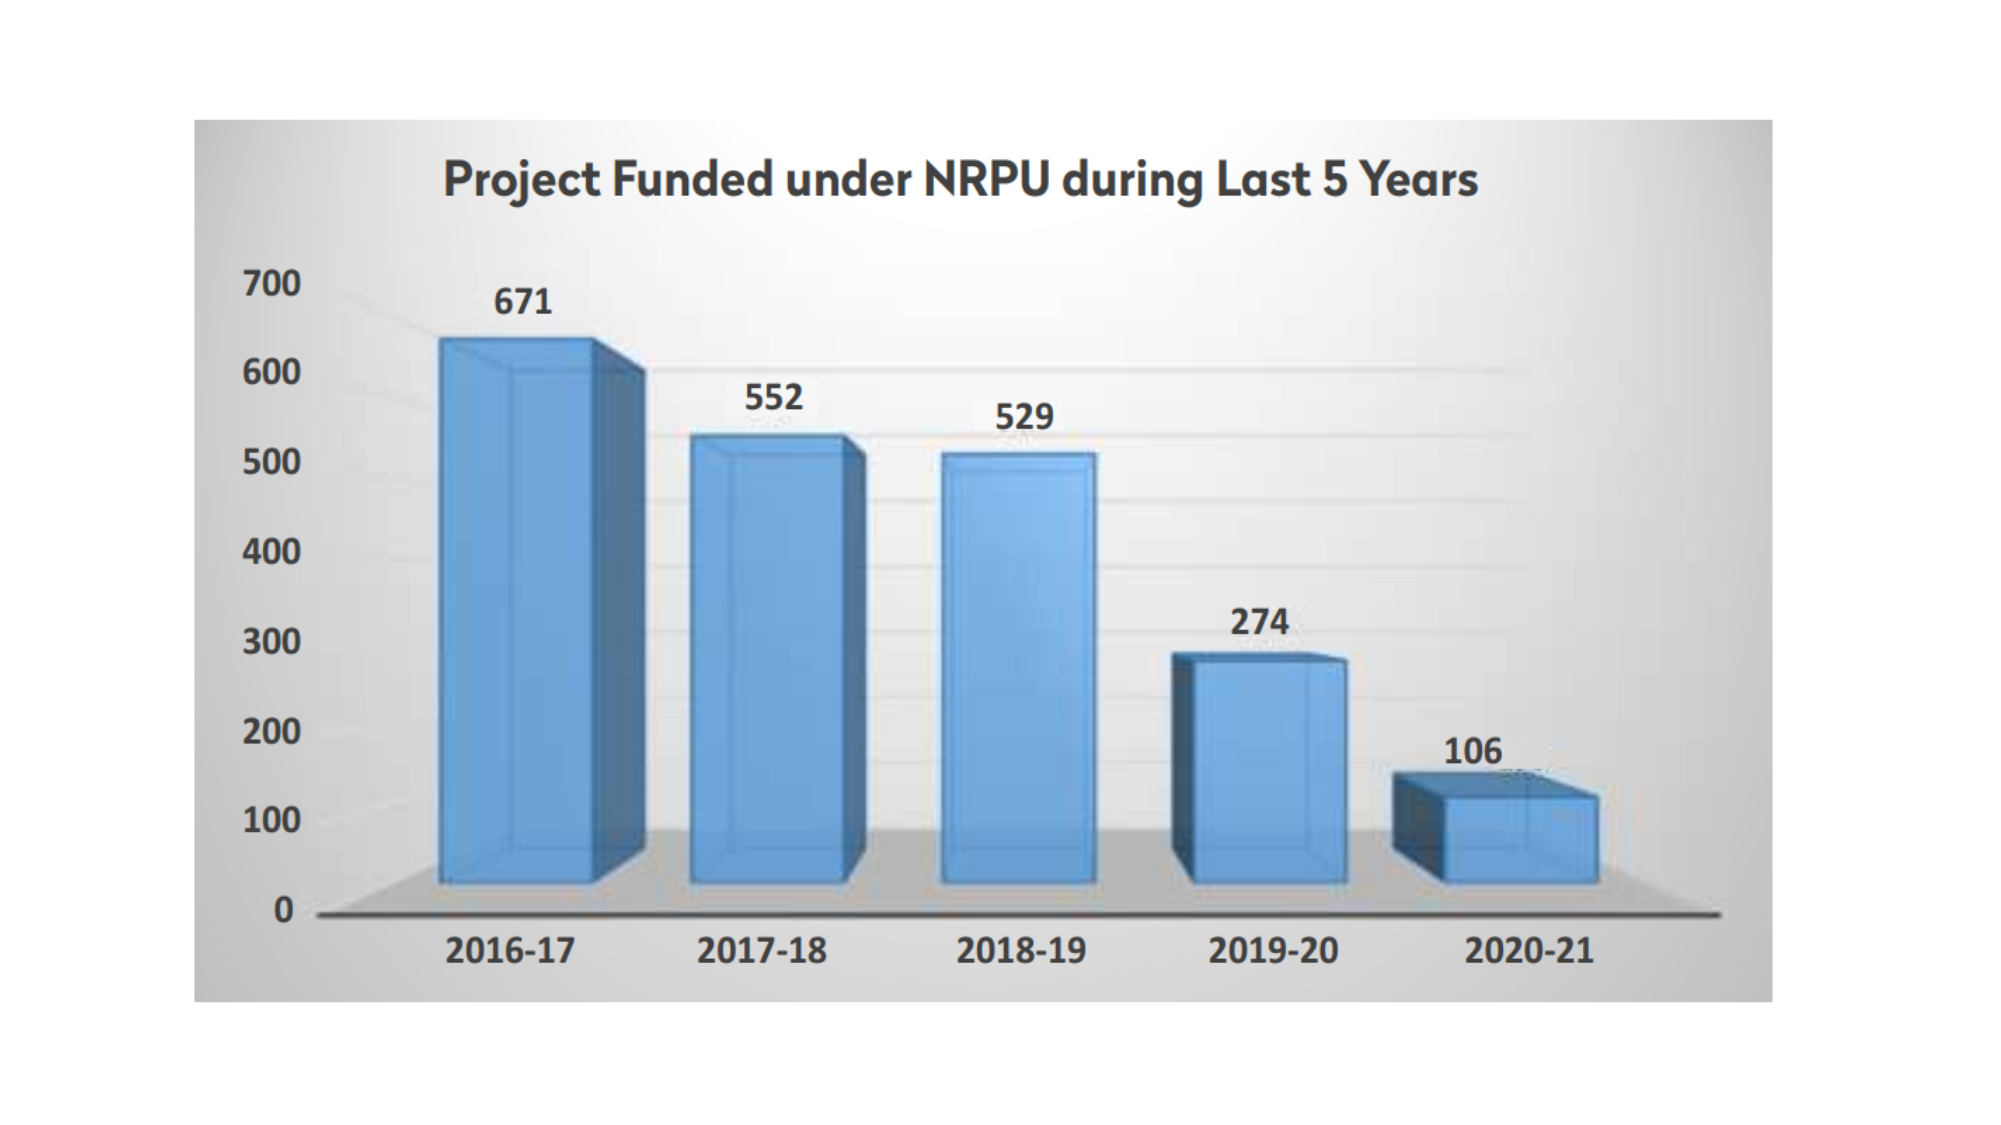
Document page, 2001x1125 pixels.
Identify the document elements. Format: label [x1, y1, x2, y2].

picture [175, 99, 1805, 1015]
